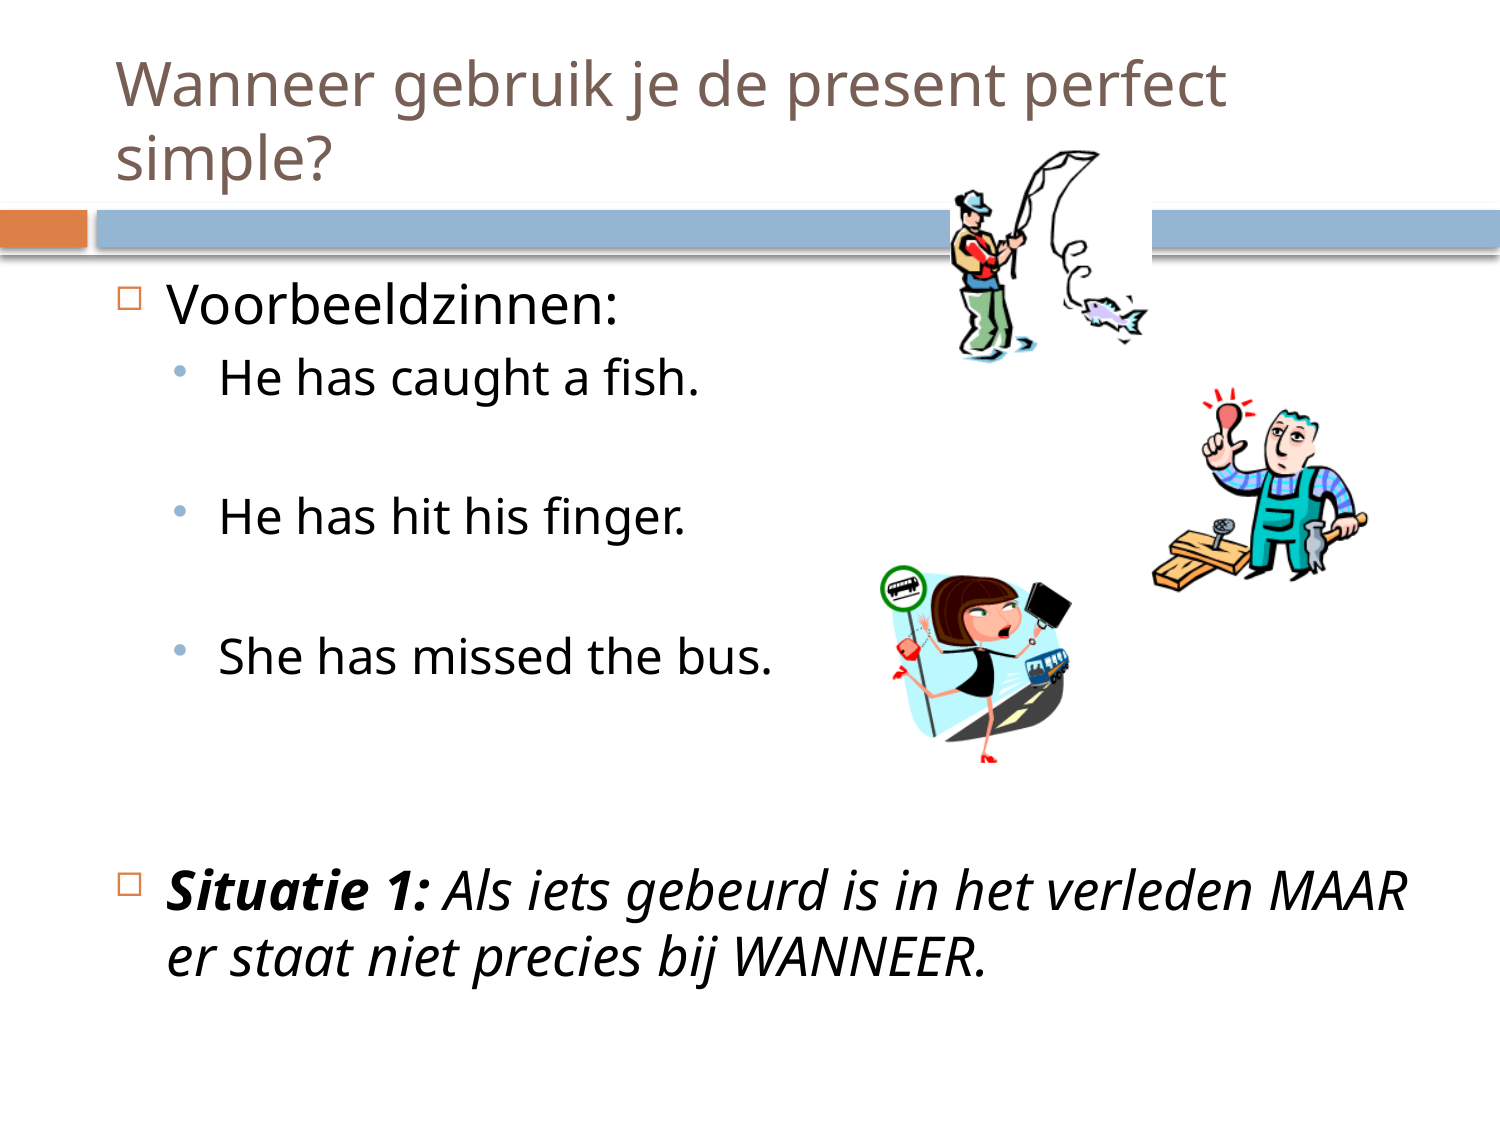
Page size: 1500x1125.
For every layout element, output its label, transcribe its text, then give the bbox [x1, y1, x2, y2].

picture [1151, 385, 1371, 595]
title Wanneer gebruik je de present perfect simple? [100, 37, 1438, 200]
list Voorbeeldzinnen: He has caught a fish. He has hit his finger. She has missed the bus. Situatie 1: Als iets gebeurd is in het verleden MAAR er staat niet precies bij WANNEER. [100, 262, 1438, 1000]
picture [879, 562, 1074, 765]
picture [950, 148, 1152, 369]
